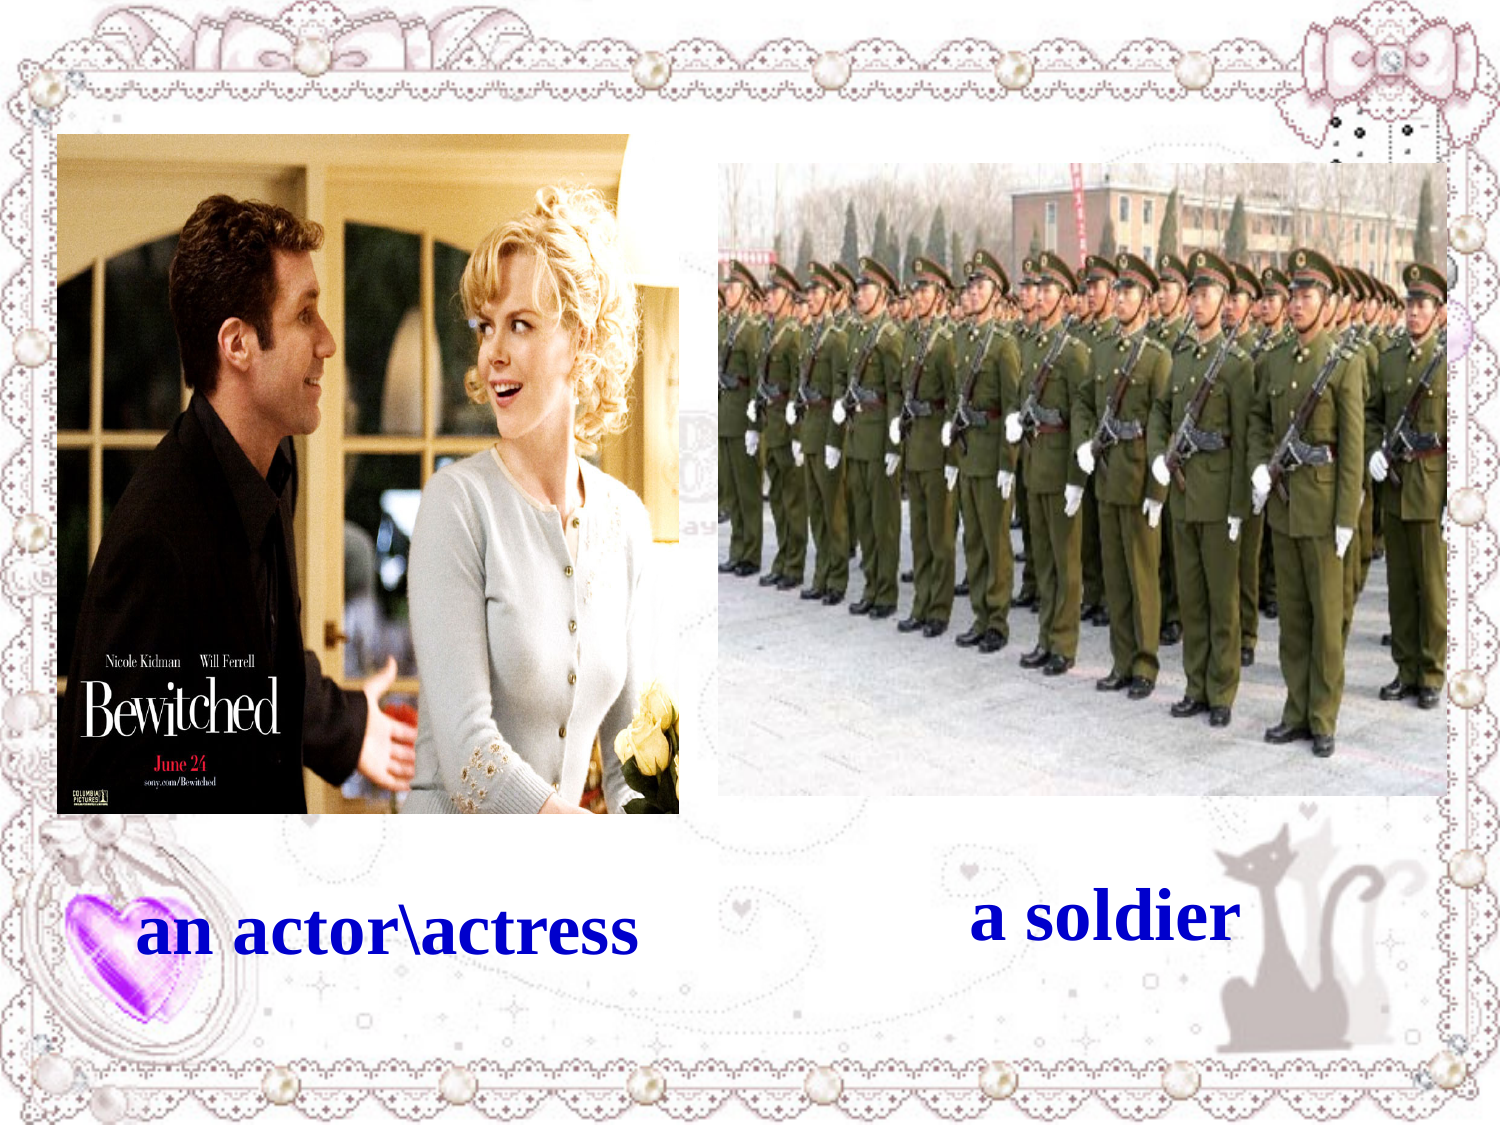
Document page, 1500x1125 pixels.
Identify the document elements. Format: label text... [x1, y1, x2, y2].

text_box an actor\actress [120, 872, 699, 978]
picture [0, 0, 1500, 1125]
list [718, 163, 1447, 796]
text_box a soldier [954, 857, 1310, 963]
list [57, 134, 679, 814]
